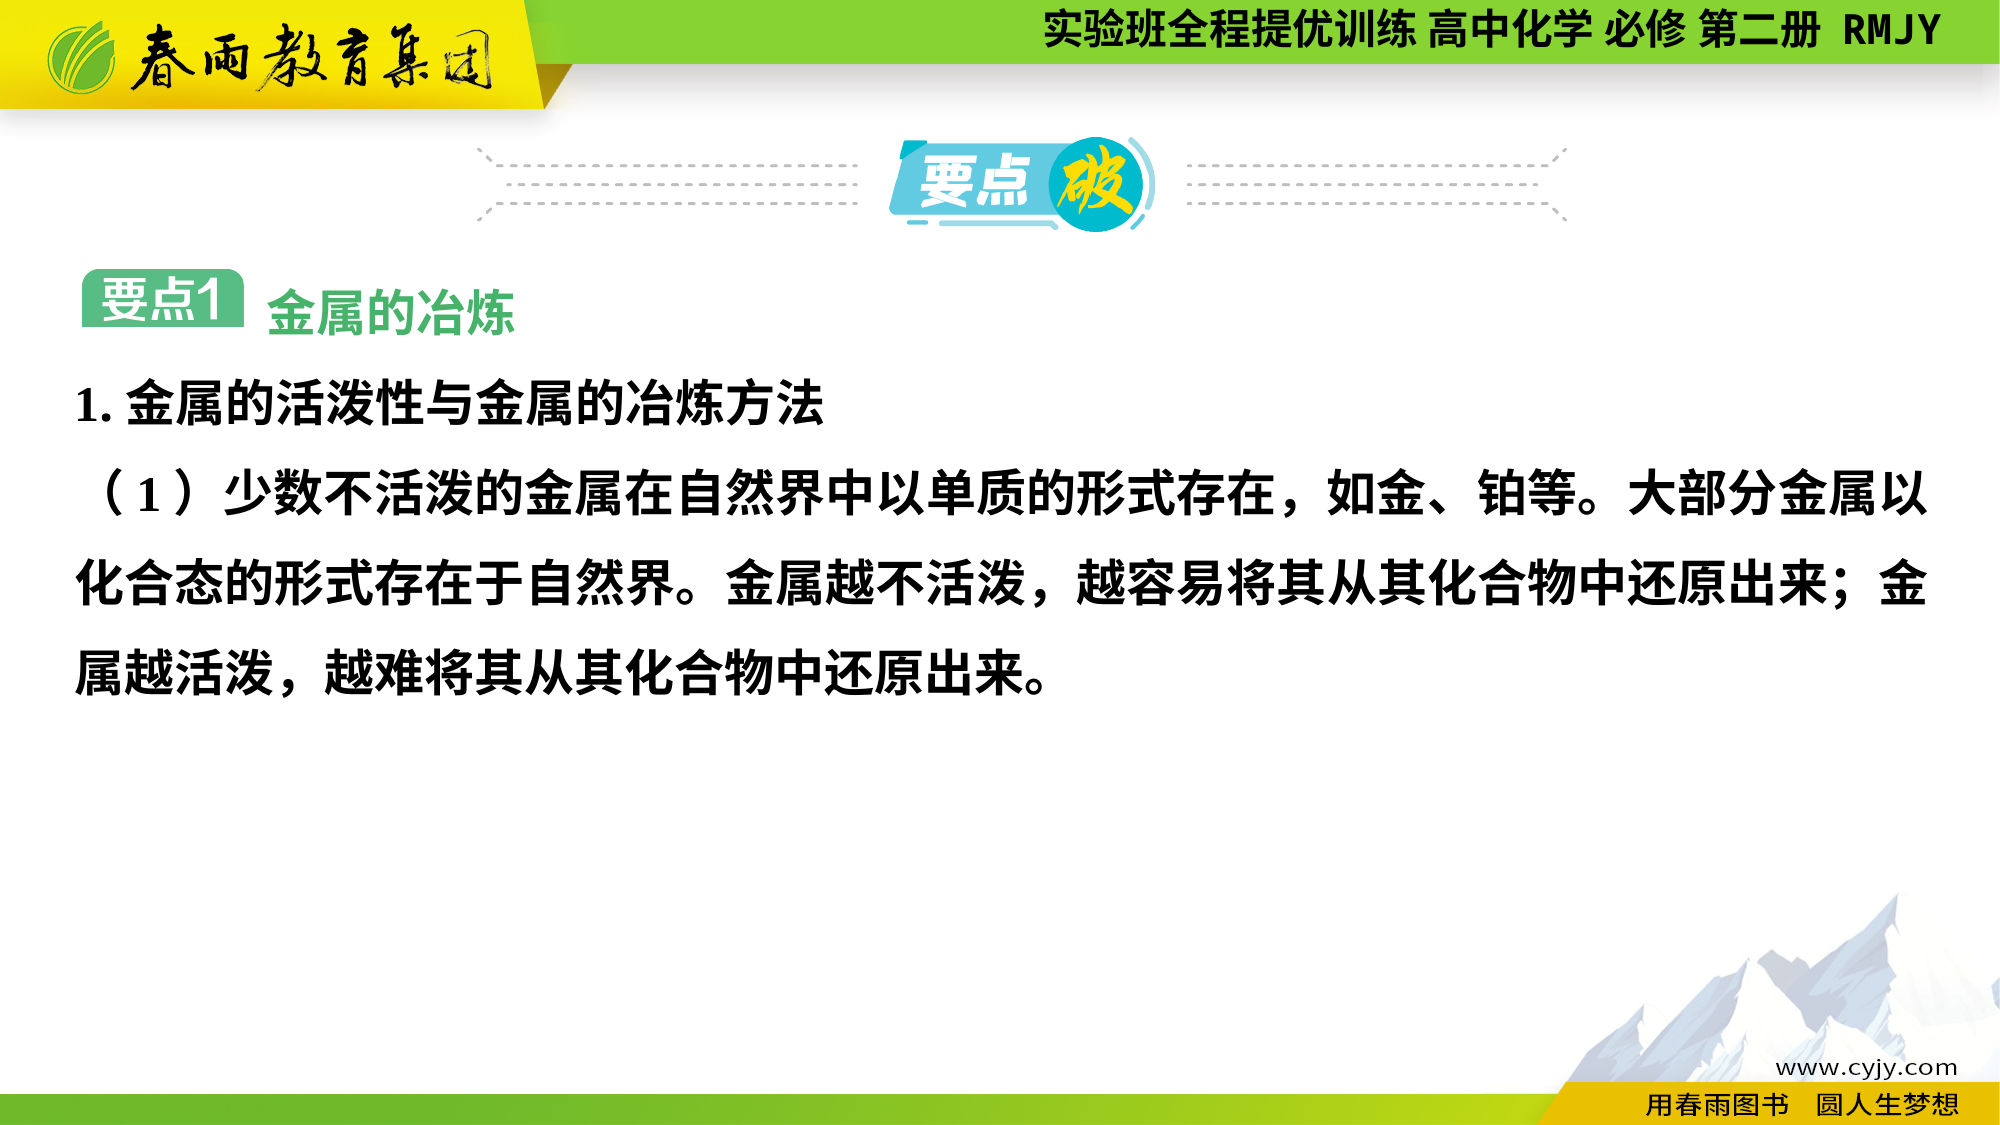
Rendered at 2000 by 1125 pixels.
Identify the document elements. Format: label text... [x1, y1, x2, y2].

list 金属的冶炼 1.金属的活泼性与金属的冶炼方法 （1）少数不活泼的金属在自然界中以单质的形式存在，如金、铂等。大部分金属以化合态的形式存在于自然界。金属越不活泼，越容易将其从其化合物中还原出来；金属越活泼，越难将其从其化合物中还原出来。 [59, 243, 1944, 714]
picture [0, 0, 2000, 1125]
